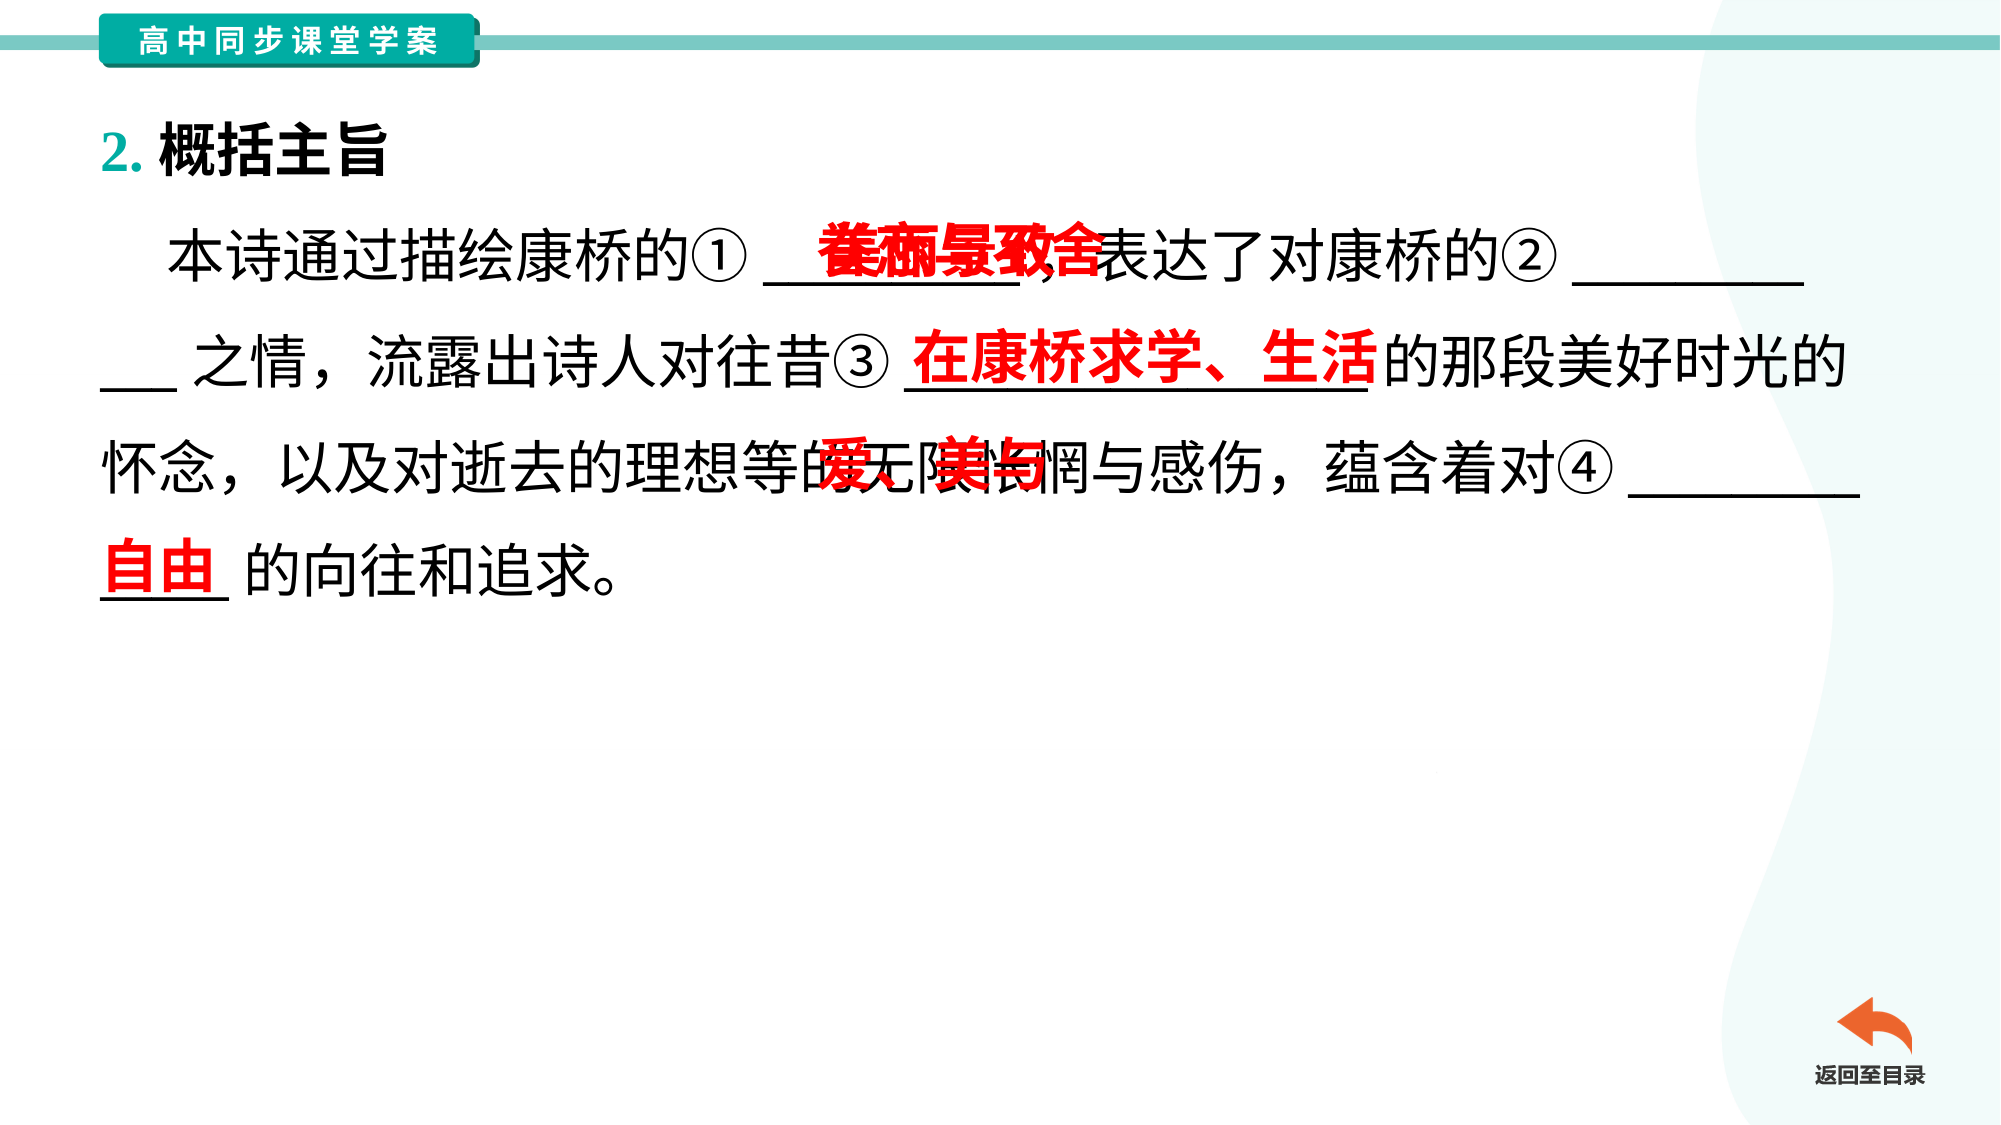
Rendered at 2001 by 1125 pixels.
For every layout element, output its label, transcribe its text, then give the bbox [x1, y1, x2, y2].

picture [0, 0, 2000, 1125]
text_box 2.概括主旨 本诗通过描绘康桥的①__________，表达了对康桥的②_________ ___之情，流露出诗人对往昔③__________________的那段美好时光的 怀念，以及对逝去的理想等的无限怅惘与感伤，蕴含着对④_________ _____的向往和追求。 [100, 588, 1899, 593]
text_box 2.概括主旨 本诗通过描绘康桥的①__________，表达了对康桥的②_________ ___之情，流露出诗人对往昔③__________________的那段美好时光的 怀念，以及对逝去的理想等的无限怅惘与感伤，蕴含着对④_________ _____的向往和追求。 [100, 76, 1899, 178]
text_box 2.概括主旨 本诗通过描绘康桥的①__________，表达了对康桥的②_________ ___之情，流露出诗人对往昔③__________________的那段美好时光的 怀念，以及对逝去的理想等的无限怅惘与感伤，蕴含着对④_________ _____的向往和追求。 [100, 377, 1899, 390]
text_box 爱、美与 自由 [100, 390, 1899, 588]
text_box 眷恋与不舍 [100, 178, 1899, 377]
text_box 在康桥求学、生活 [889, 284, 1401, 379]
